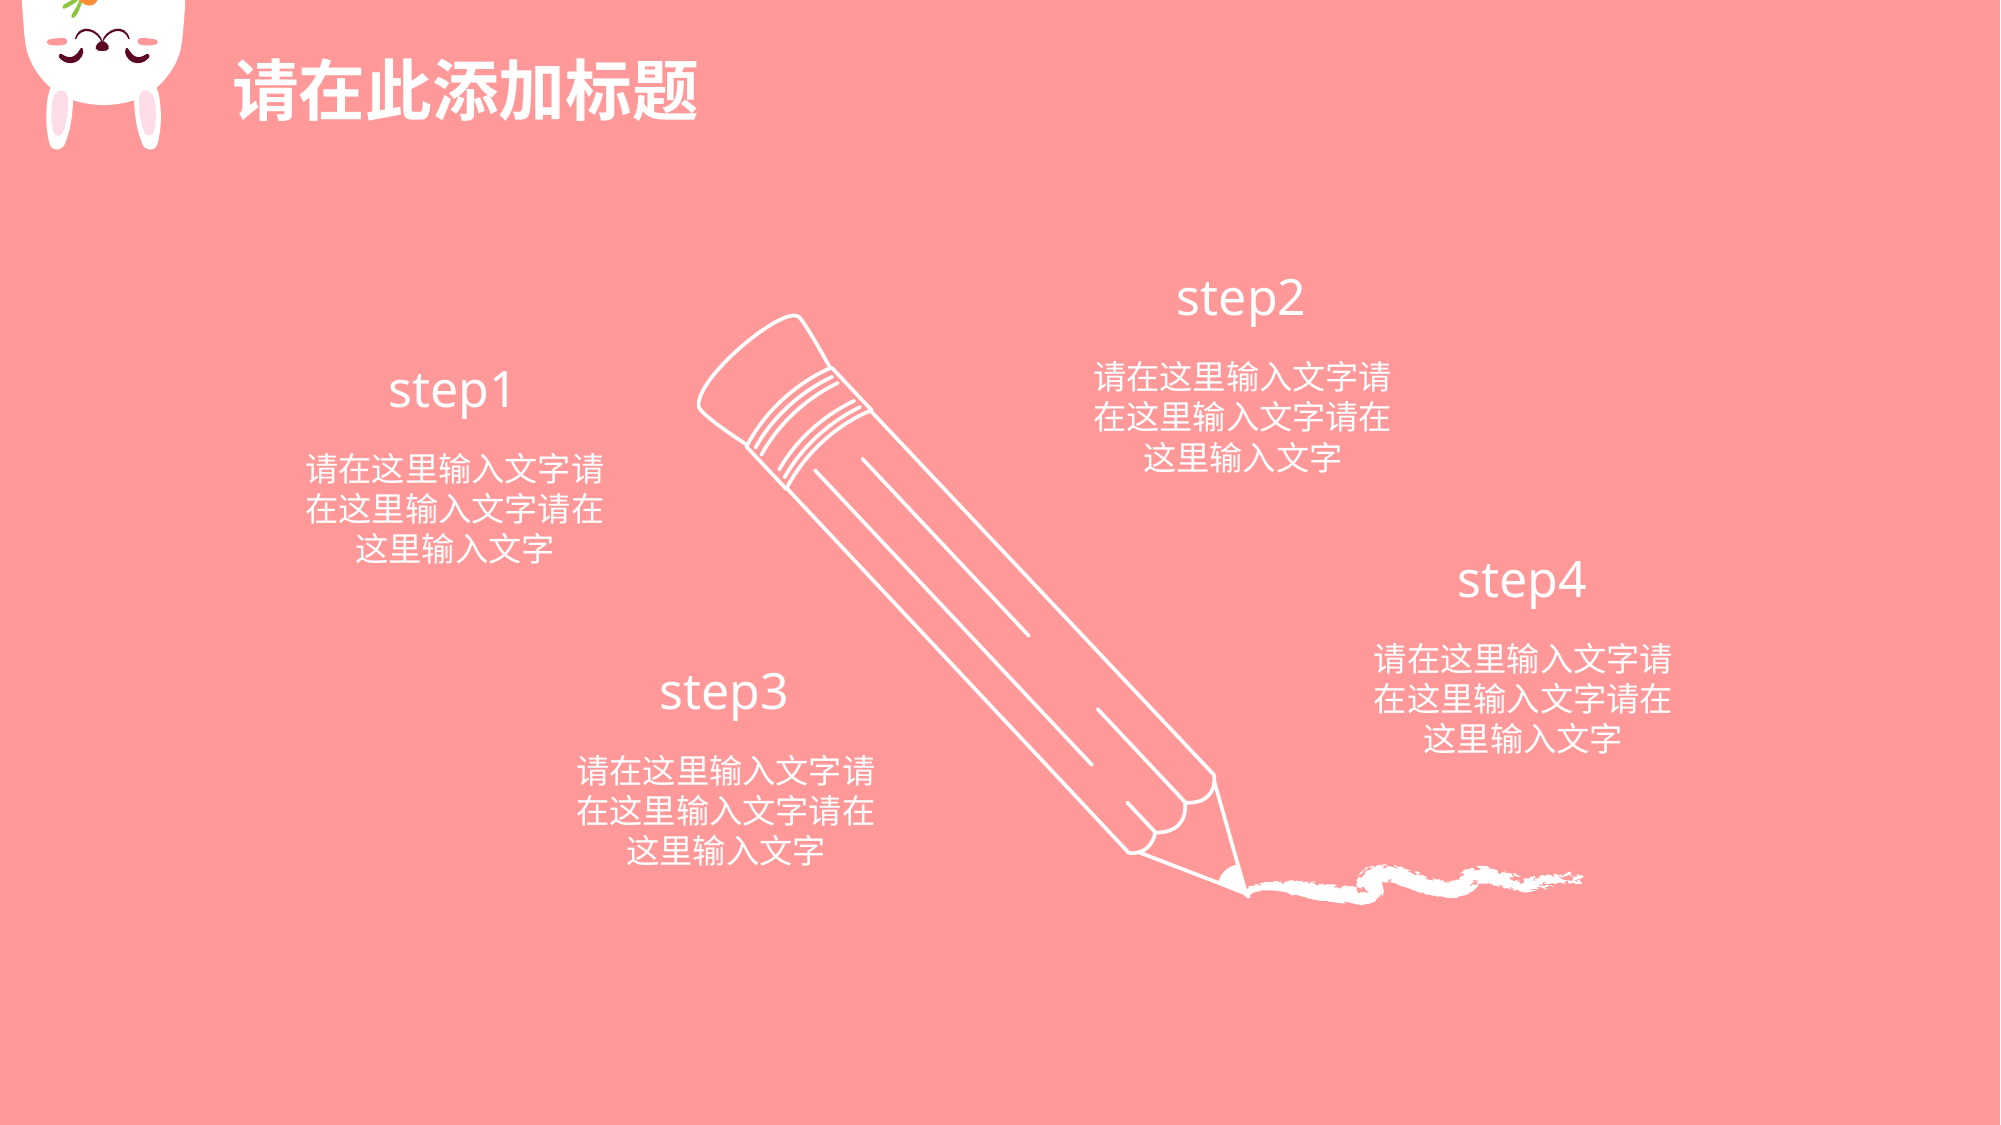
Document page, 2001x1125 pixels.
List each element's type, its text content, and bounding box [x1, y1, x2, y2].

text_box 请在这里输入文字请在这里输入文字请在这里输入文字 [553, 743, 899, 878]
text_box step3 [645, 652, 836, 728]
text_box 请在这里输入文字请在这里输入文字请在这里输入文字 [1350, 630, 1697, 766]
text_box step1 [374, 349, 565, 425]
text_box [918, 242, 1059, 996]
text_box 请在这里输入文字请在这里输入文字请在这里输入文字 [1070, 349, 1416, 484]
text_box step2 [1162, 258, 1353, 334]
text_box [1243, 864, 1585, 905]
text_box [21, 0, 186, 153]
text_box step4 [1442, 539, 1633, 615]
text_box 请在此添加标题 [209, 41, 722, 137]
text_box 请在这里输入文字请在这里输入文字请在这里输入文字 [282, 440, 628, 576]
